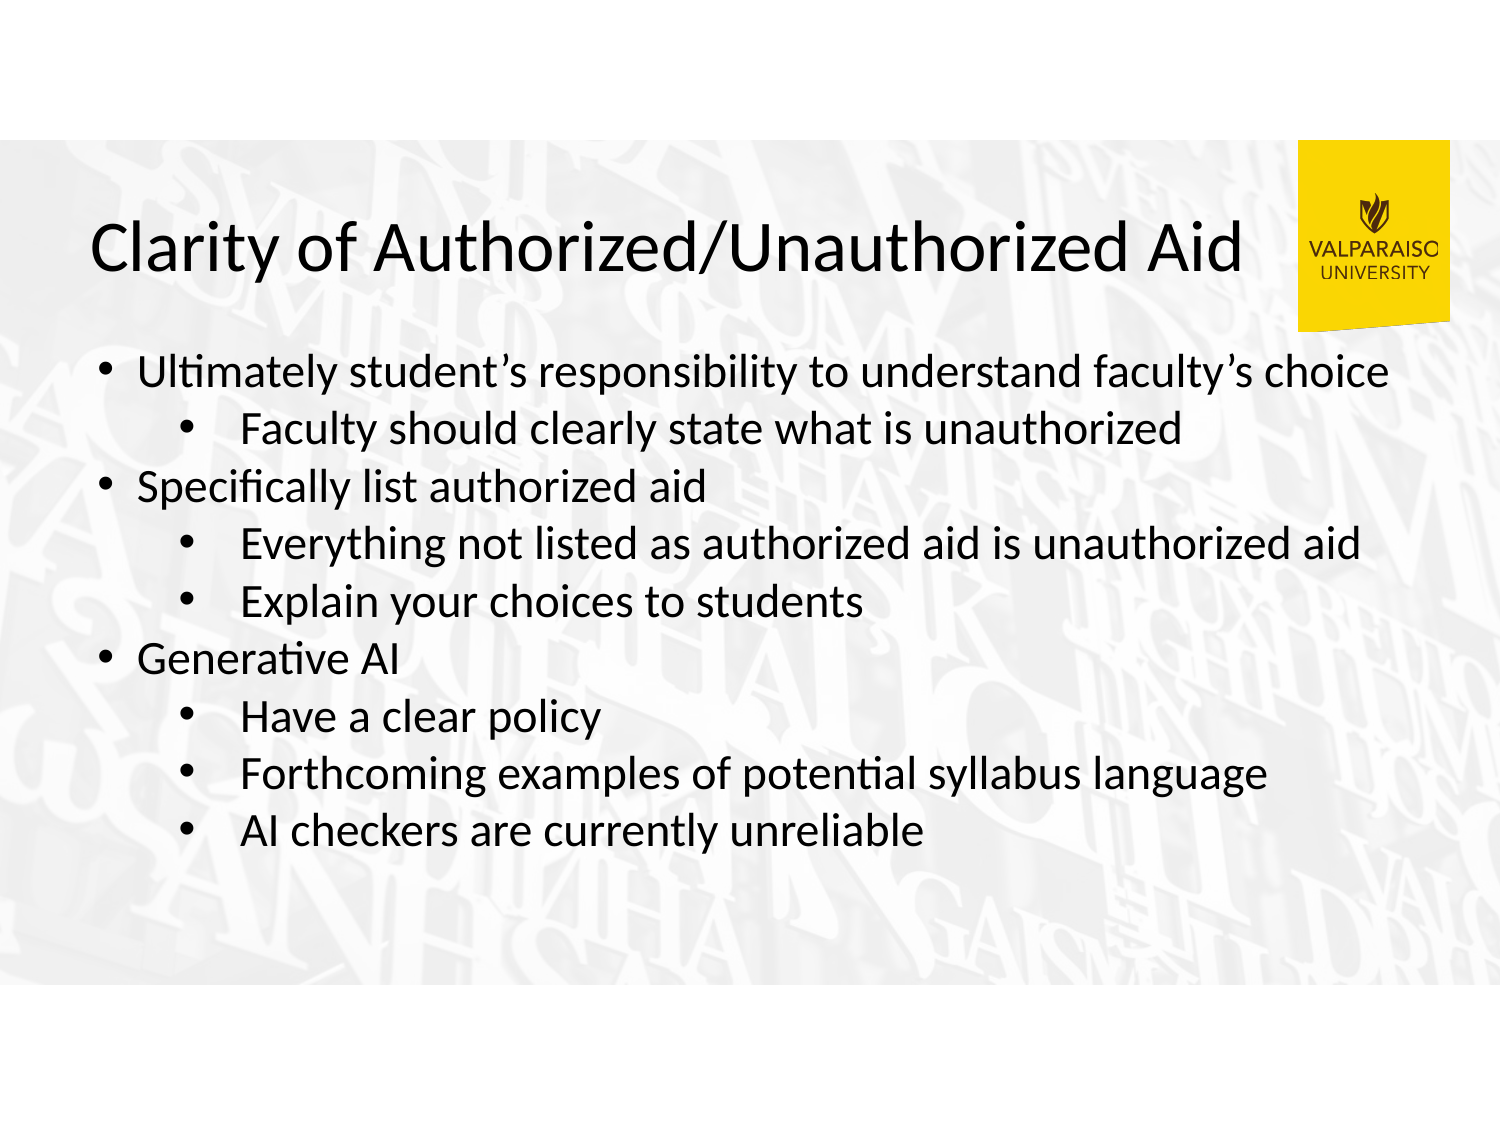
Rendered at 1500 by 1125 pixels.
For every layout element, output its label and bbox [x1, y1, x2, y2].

picture [0, 140, 1500, 985]
text_box [1298, 140, 1450, 333]
